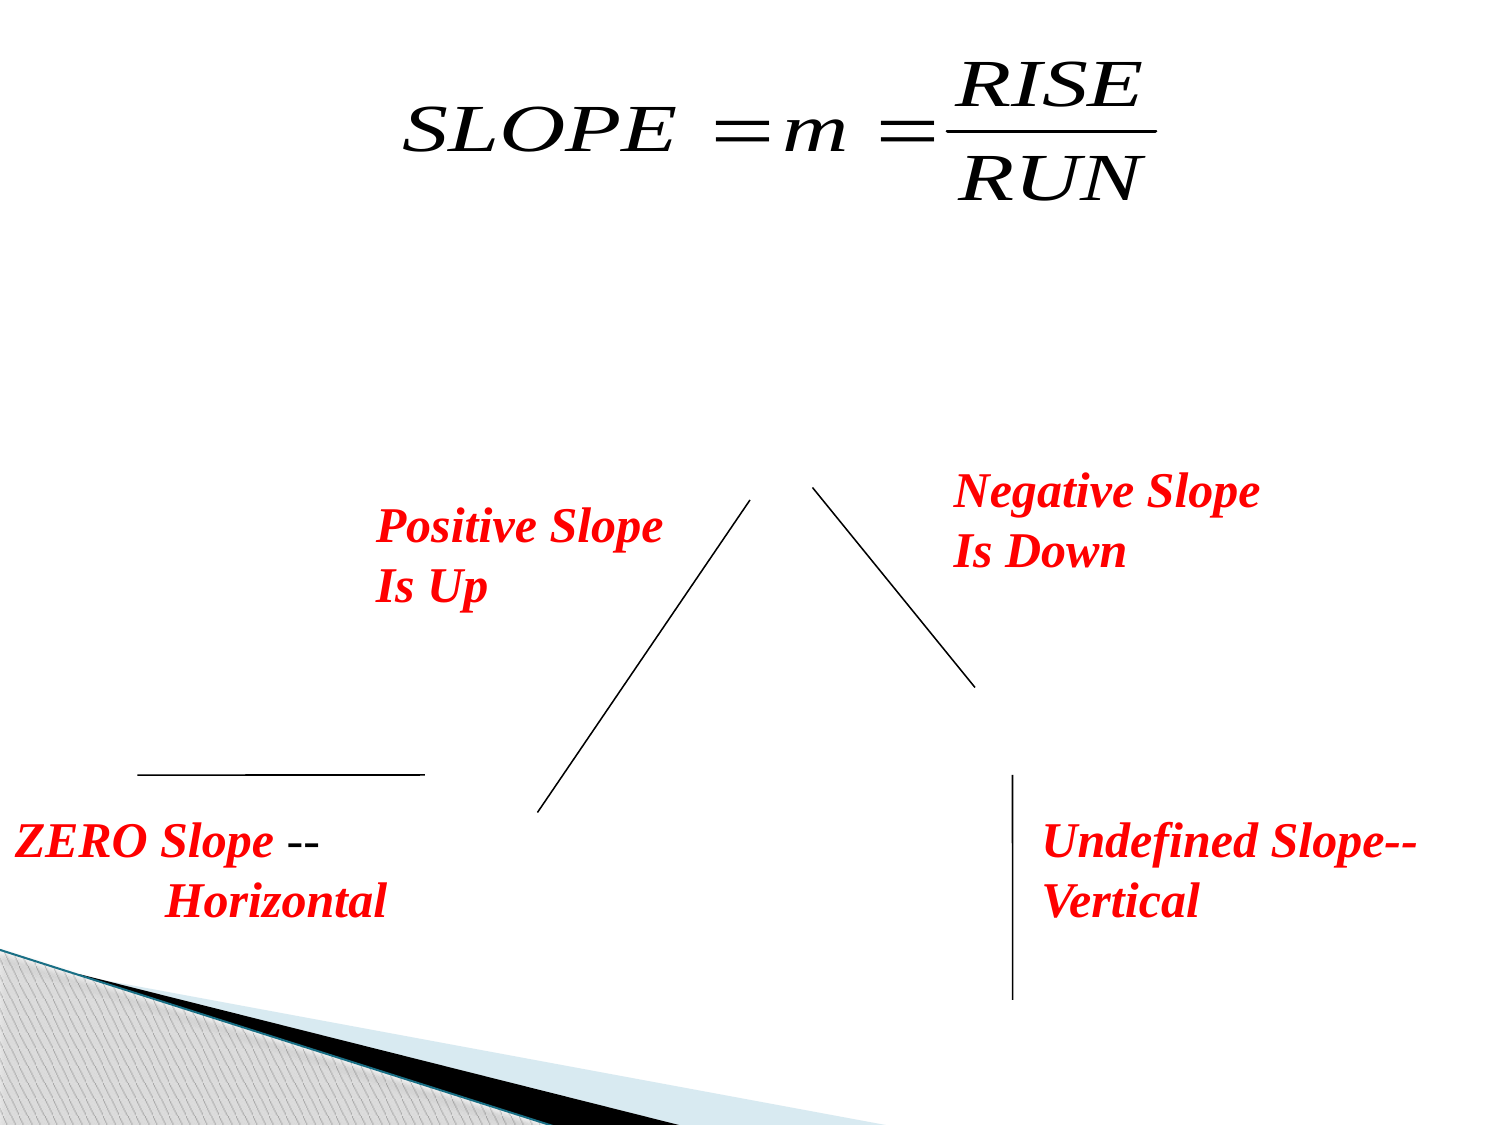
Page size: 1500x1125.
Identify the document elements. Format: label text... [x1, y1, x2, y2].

text_box ZERO Slope -- Horizontal [0, 799, 550, 935]
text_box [387, 49, 1169, 208]
text_box Positive Slope Is Up [361, 484, 679, 620]
text_box Undefined Slope-- Vertical [1026, 799, 1434, 935]
text_box Negative Slope Is Down [938, 449, 1276, 585]
